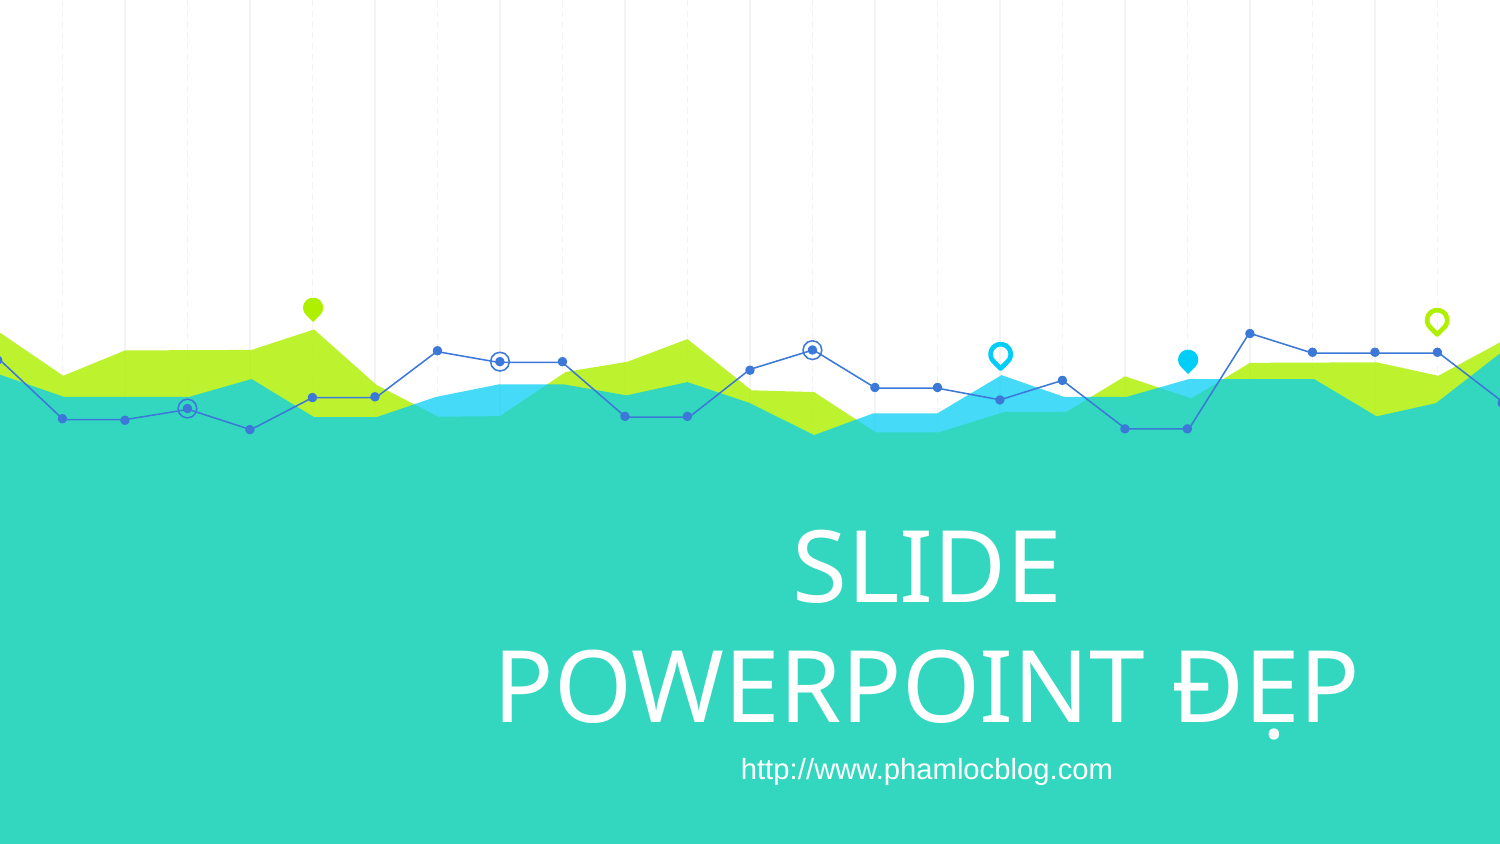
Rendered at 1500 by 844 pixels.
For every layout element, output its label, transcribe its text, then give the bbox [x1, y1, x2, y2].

title SLIDE POWERPOINT ĐẸP [467, 527, 1388, 718]
text_box http://www.phamlocblog.com [702, 742, 1153, 793]
